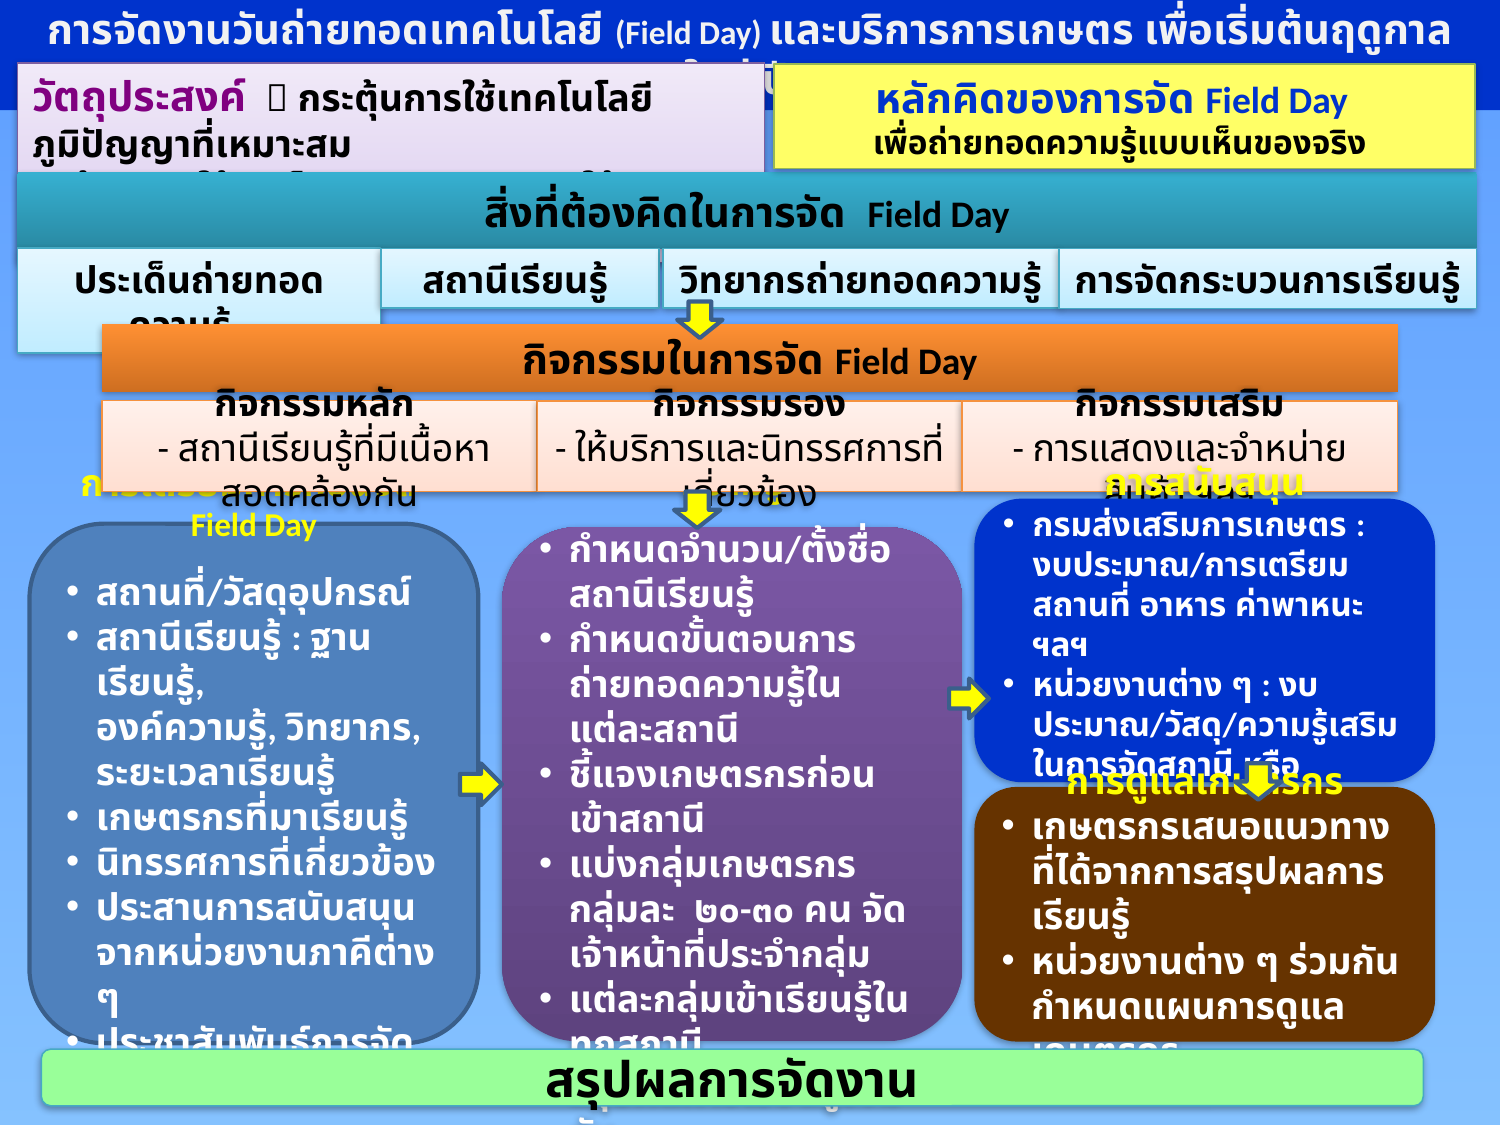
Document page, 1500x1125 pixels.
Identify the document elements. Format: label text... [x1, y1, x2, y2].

text_box [671, 500, 723, 530]
text_box [1233, 761, 1284, 802]
text_box สรุปผลการจัดงาน [40, 1048, 1425, 1107]
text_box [101, 323, 1399, 492]
text_box ขั้นตอนการถ่ายทอดความรู้ กำหนดจำนวน/ตั้งชื่อสถานีเรียนรู้ กำหนดขั้นตอนการถ่ายทอดความรู้ในแต่ละสถานี ชี้แจงเกษตรกรก่อนเข้าสถานี แบ่งกลุ่มเกษตรกร กลุ่มละ ๒๐-๓๐ คน จัดเจ้าหน้าที่ประจำกลุ่ม แต่ละกลุ่มเข้าเรียนรู้ในทุกสถานี สรุปผลการเรียนรู้ร่วมกัน [501, 527, 963, 1042]
text_box [675, 318, 725, 322]
text_box การเตรียมการก่อนจัด Field Day สถานที่/วัสดุอุปกรณ์ สถานีเรียนรู้ : ฐานเรียนรู้, องค์ความรู้, วิทยากร, ระยะเวลาเรียนรู้ เกษตรกรที่มาเรียนรู้ นิทรรศการที่เกี่ยวข้อง ประสานการสนับสนุนจากหน่วยงานภาคีต่าง ๆ ประชาสัมพันธ์การจัดงาน [27, 521, 481, 1046]
text_box หลักคิดของการจัด Field Day เพื่อถ่ายทอดความรู้แบบเห็นของจริง [773, 63, 1476, 169]
text_box [947, 676, 992, 721]
text_box การดูแลเกษตรกร เกษตรกรเสนอแนวทางที่ได้จากการสรุปผลการเรียนรู้ หน่วยงานต่าง ๆ ร่วมกันกำหนดแผนการดูแลเกษตรกร [974, 786, 1436, 1042]
text_box วัตถุประสงค์  กระตุ้นการใช้เทคโนโลยี ภูมิปัญญาที่เหมาะสม  รู้จักและใช้ประโยชน์ ศพก.  การให้บริการของหน่วยงาน [17, 62, 765, 171]
text_box [457, 761, 505, 808]
text_box การจัดงานวันถ่ายทอดเทคโนโลยี (Field Day) และบริการการเกษตร เพื่อเริ่มต้นฤดูกาลผลิตใหม่ ปี ๒๕๕๙ [0, 0, 1500, 111]
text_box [17, 172, 1477, 310]
text_box การสนับสนุน กรมส่งเสริมการเกษตร : งบประมาณ/การเตรียมสถานที่ อาหาร ค่าพาหนะ ฯลฯ หน่วยงานต่าง ๆ : งบประมาณ/วัสดุ/ความรู้เสริมในการจัดสถานี หรือ จัดนิทรรศการ ฯลฯ [974, 499, 1436, 783]
